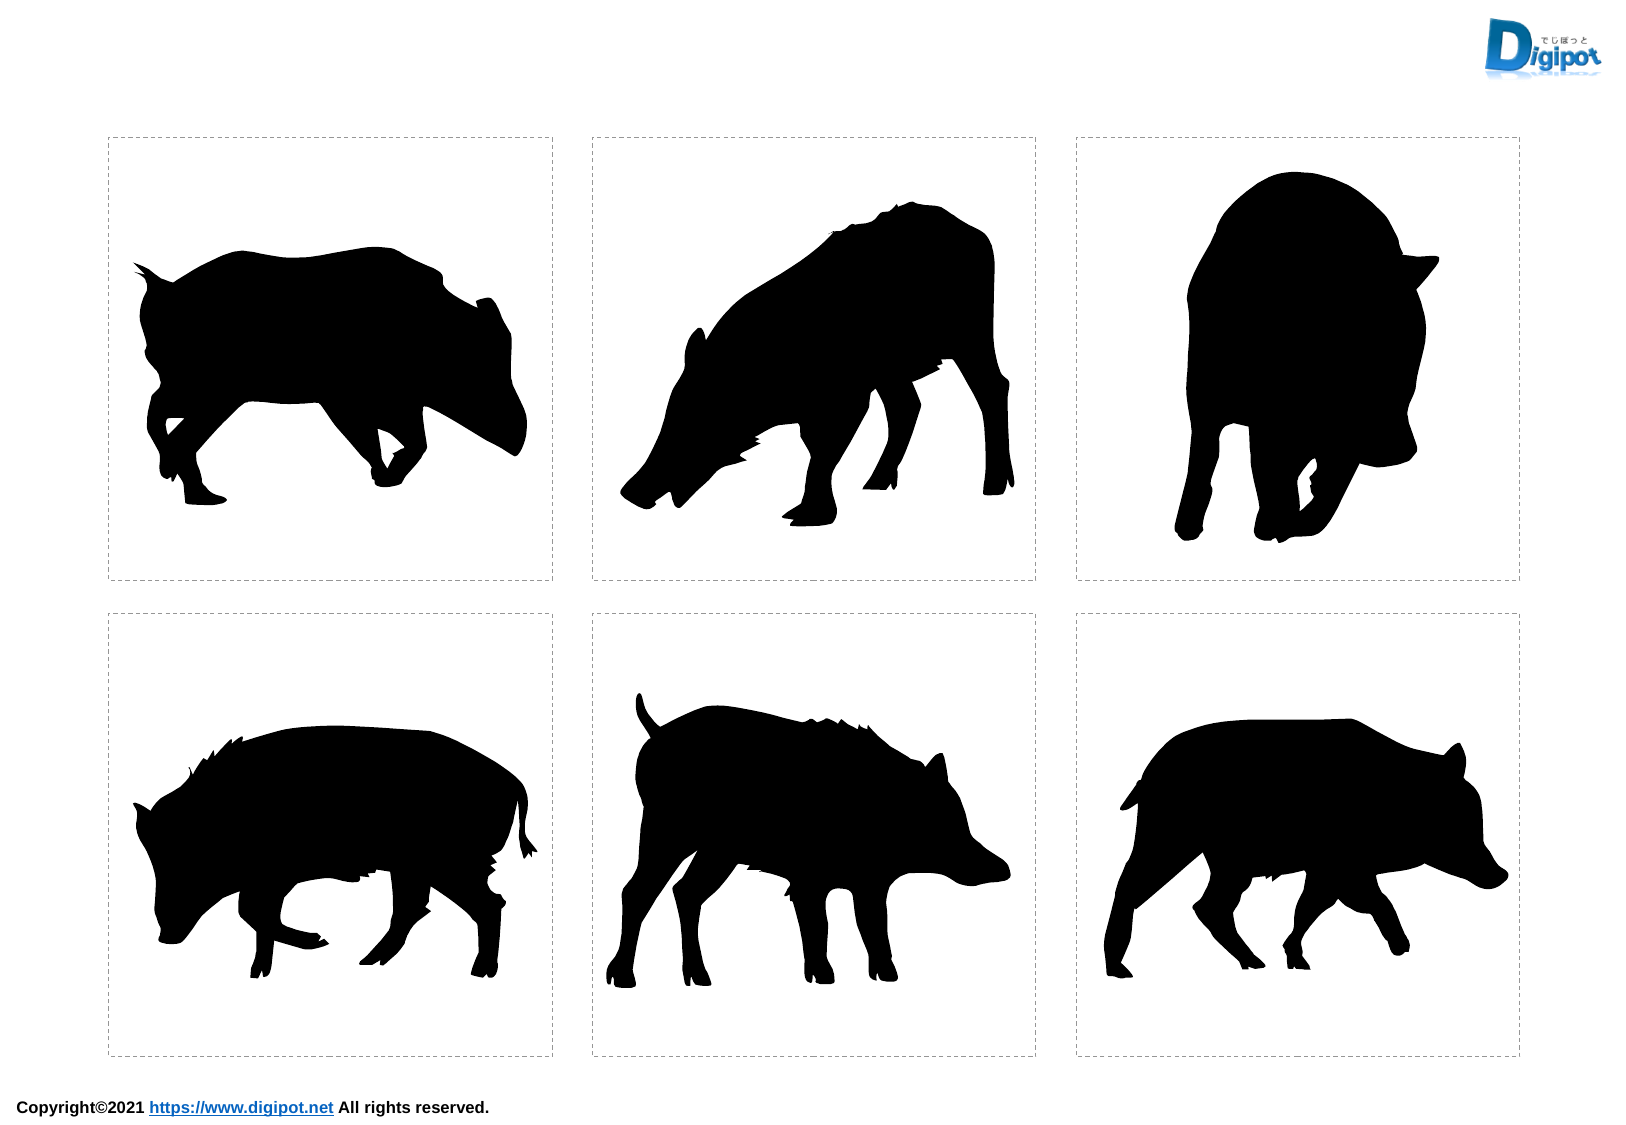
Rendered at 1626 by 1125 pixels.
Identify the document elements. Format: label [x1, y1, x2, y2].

text_box [132, 246, 528, 506]
text_box [1103, 718, 1509, 979]
text_box [132, 725, 538, 979]
text_box [1174, 171, 1440, 543]
picture [1485, 18, 1602, 82]
text_box [606, 693, 1011, 988]
text_box [620, 201, 1015, 527]
